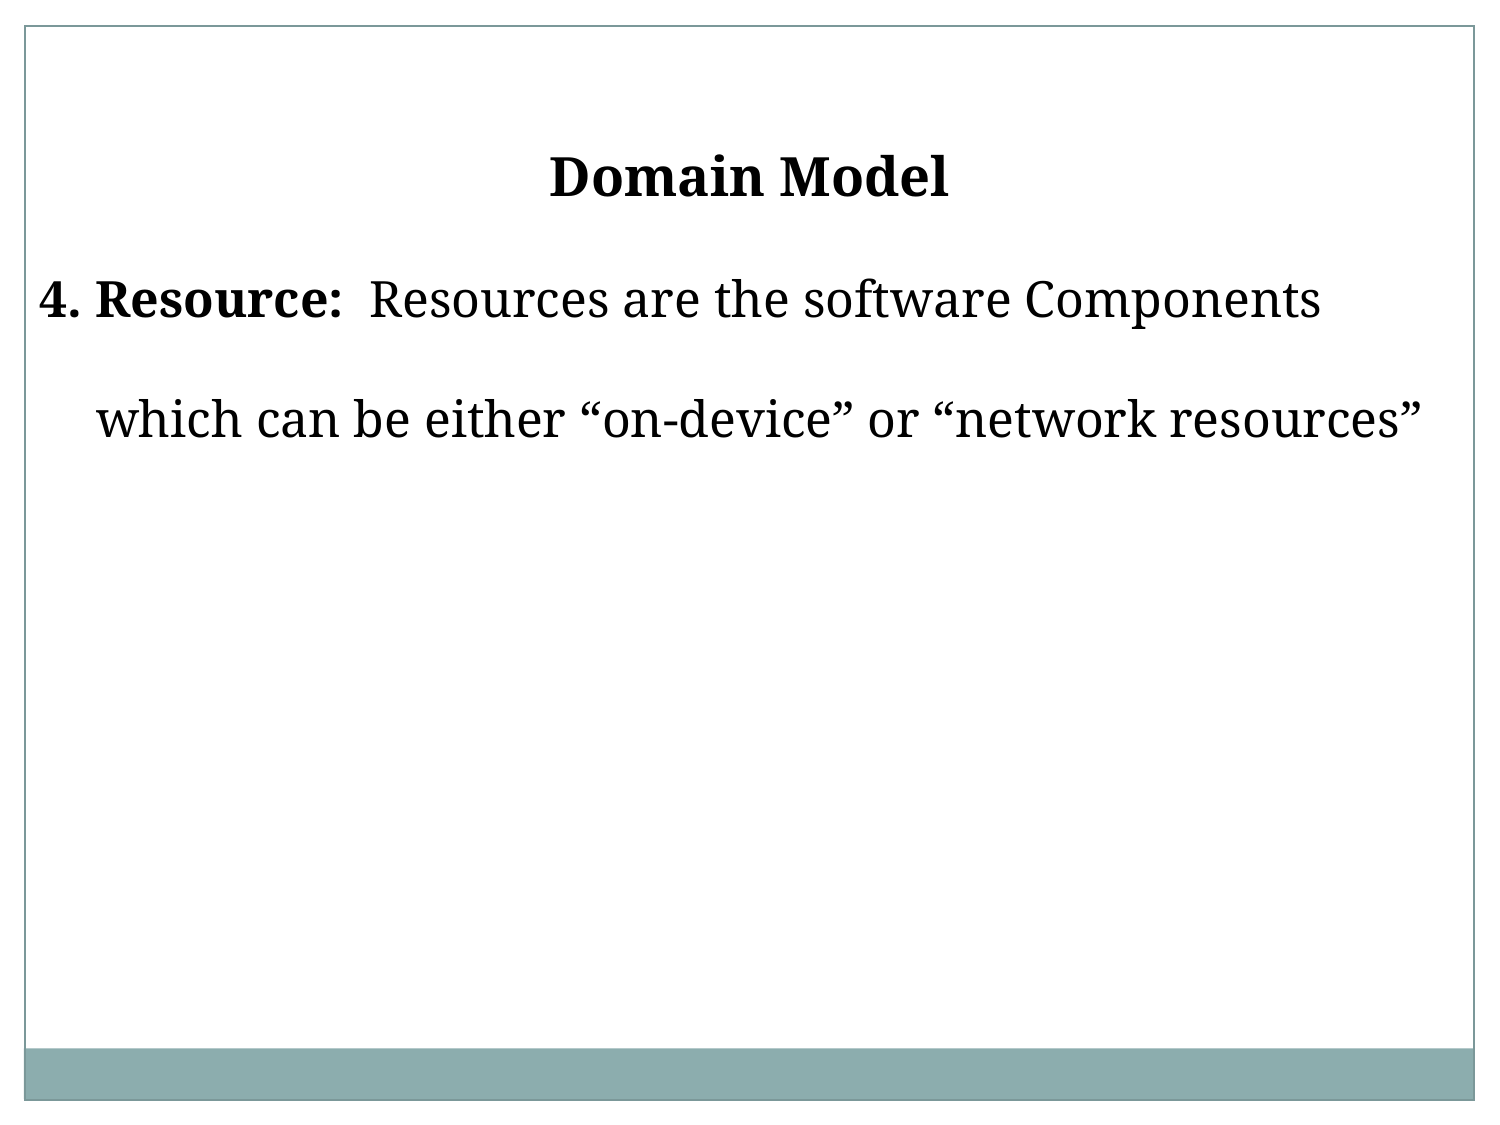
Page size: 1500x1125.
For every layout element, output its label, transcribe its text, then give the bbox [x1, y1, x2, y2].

text_box [99, 137, 1500, 256]
text_box Domain Model 4. Resource: Resources are the software Components which can be either “on-device” or “network resources” [24, 24, 1475, 1125]
